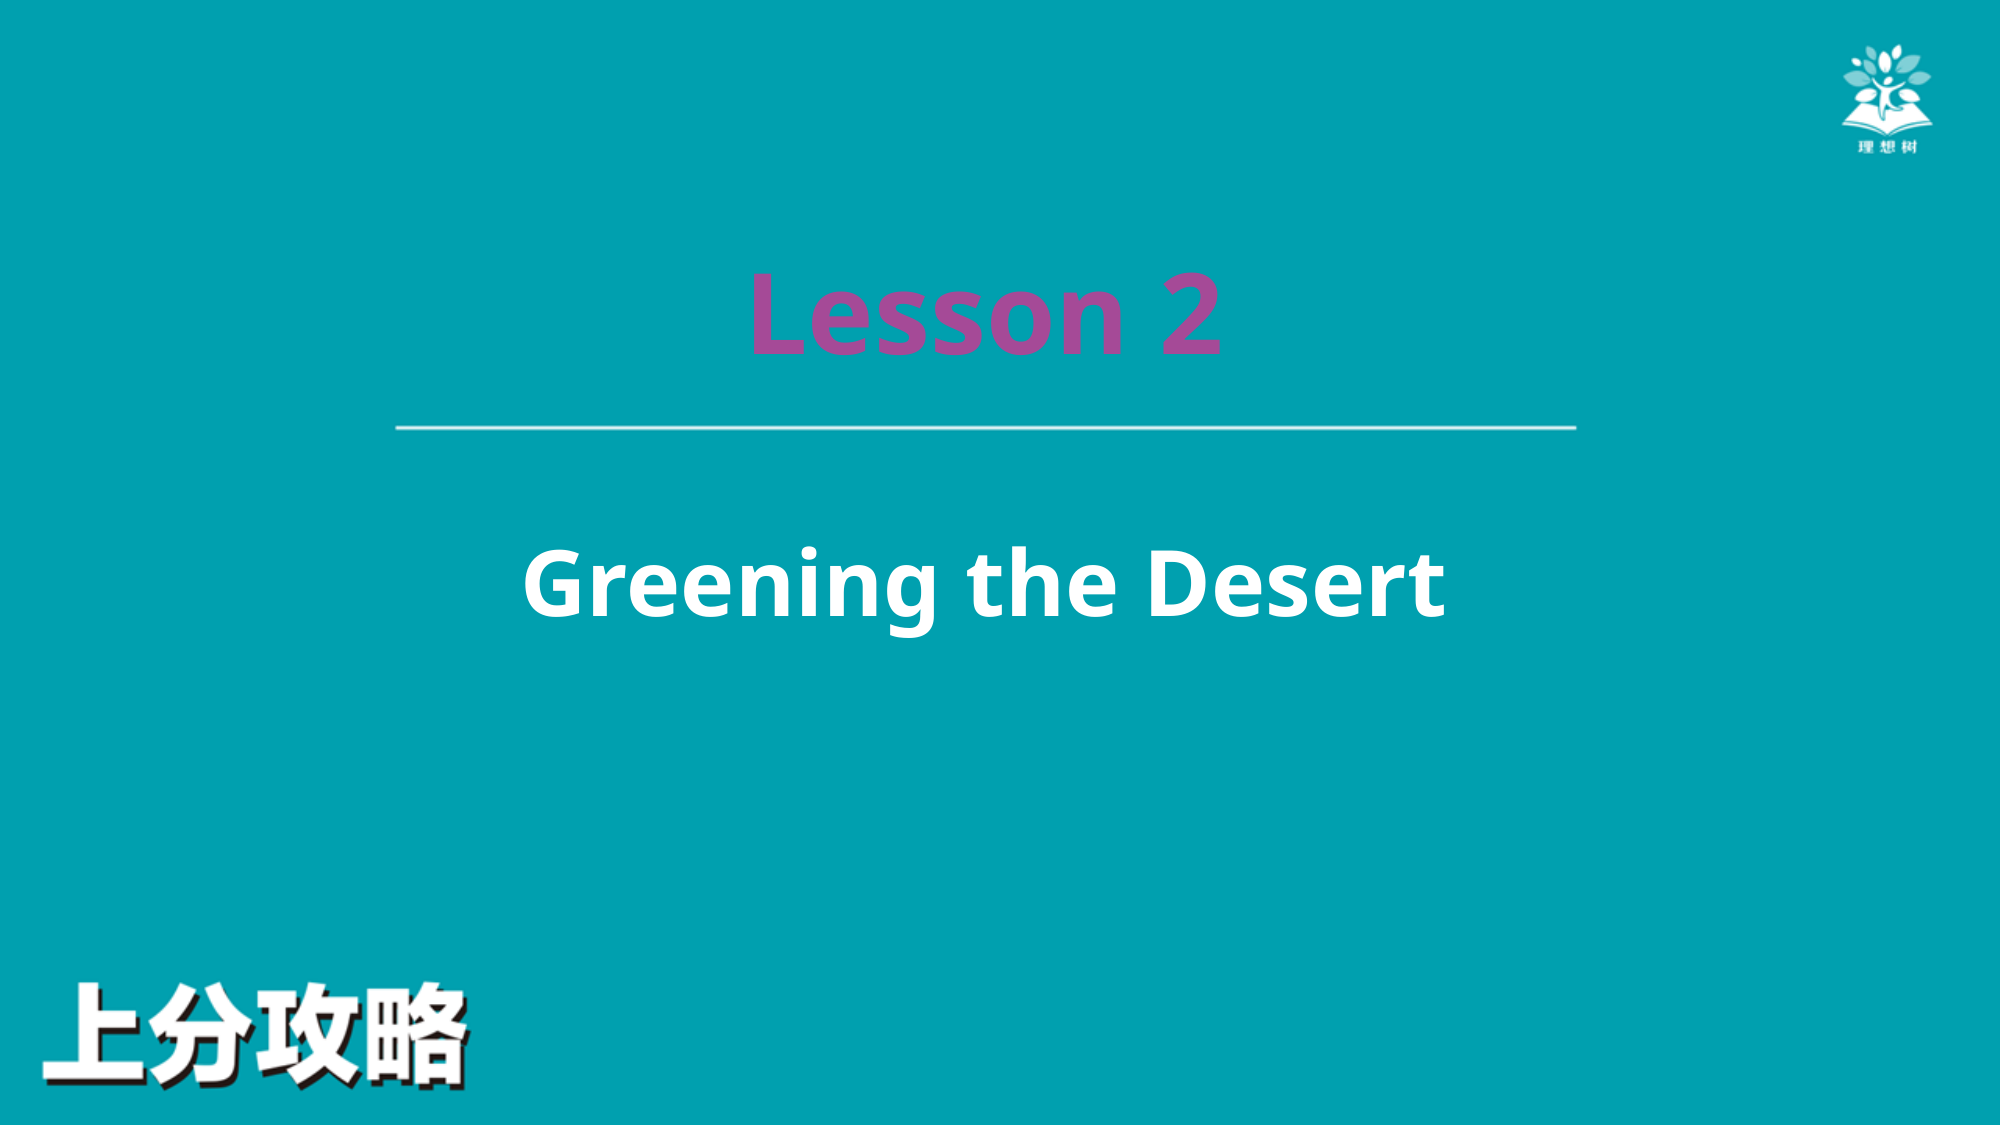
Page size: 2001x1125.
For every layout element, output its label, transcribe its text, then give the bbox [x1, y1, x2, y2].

picture [0, 0, 2000, 1125]
text_box Lesson 2 [391, 231, 1577, 384]
text_box Greening the Desert [391, 460, 1577, 696]
